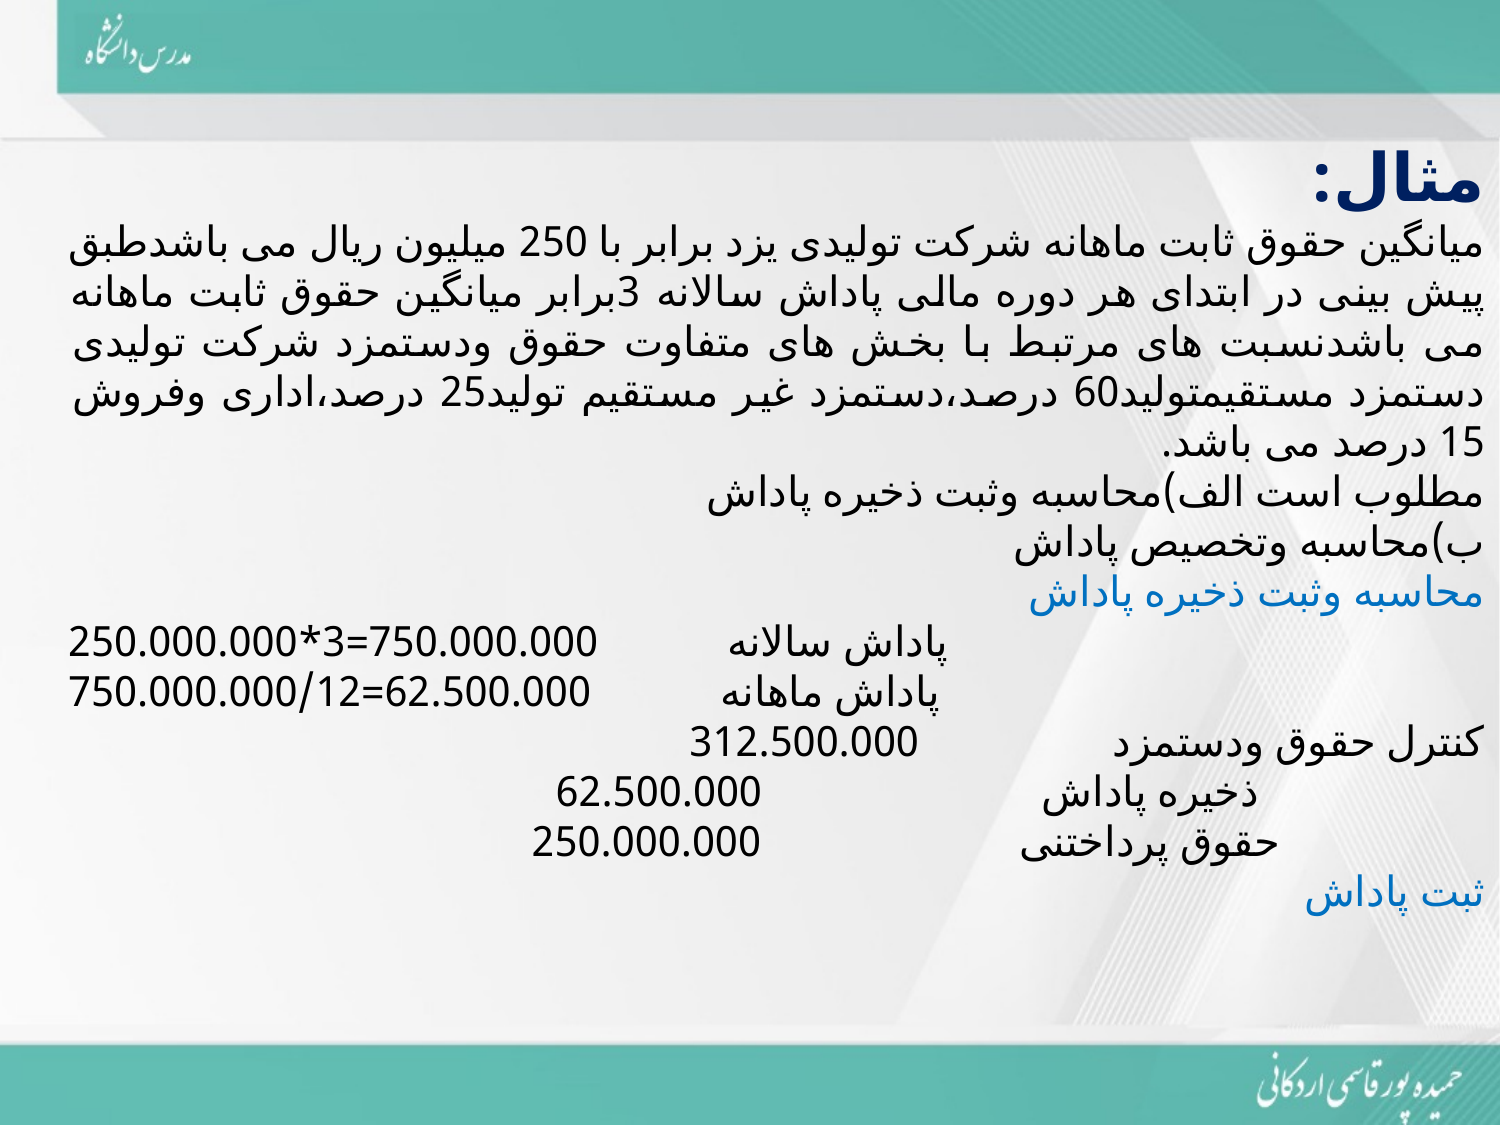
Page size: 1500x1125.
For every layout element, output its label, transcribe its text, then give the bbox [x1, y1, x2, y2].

picture [0, 0, 1500, 1125]
text_box مثال: میانگین حقوق ثابت ماهانه شرکت تولیدی یزد برابر با 250 میلیون ریال می باشدطبق پیش بینی در ابتدای هر دوره مالی پاداش سالانه 3برابر میانگین حقوق ثابت ماهانه می باشدنسبت های مرتبط با بخش های متفاوت حقوق ودستمزد شرکت تولیدی دستمزد مستقیمتولید60 درصد،دستمزد غیر مستقیم تولید25 درصد،اداری وفروش 15 درصد می باشد. مطلوب است الف)محاسبه وثبت ذخیره پاداش ب)محاسبه وتخصیص پاداش محاسبه وثبت ذخیره پاداش پاداش سالانه 750.000.000=3*250.000.000 پاداش ماهانه 62.500.000=750.000.000/12 کنترل حقوق ودستمزد 312.500.000 ذخیره پاداش 62.500.000 حقوق پرداختنی 250.000.000 ثبت پاداش [53, 7, 1500, 976]
